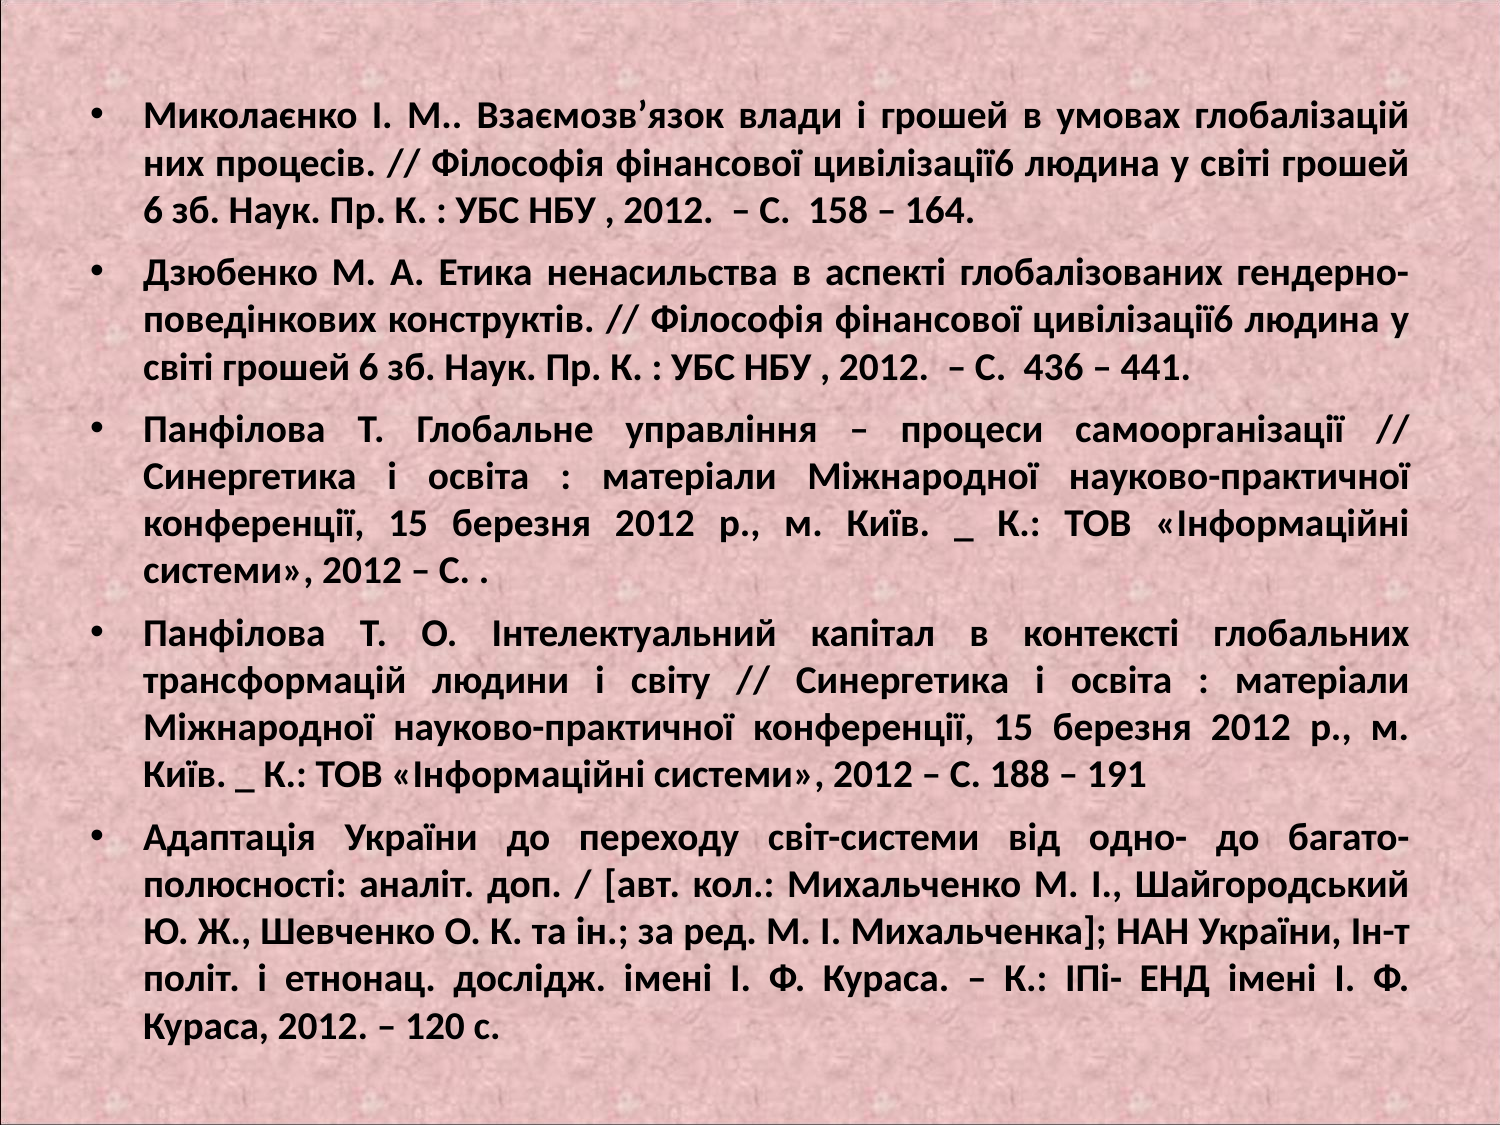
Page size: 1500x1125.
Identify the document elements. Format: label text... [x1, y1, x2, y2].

picture [0, 0, 1500, 1125]
list Миколаєнко І. М.. Взаємозв’язок влади і грошей в умовах глобалізацій них процесів. // Філософія фінансової цивілізації6 людина у світі грошей 6 зб. Наук. Пр. К. : УБС НБУ , 2012. – С. 158 – 164. Дзюбенко М. А. Етика ненасильства в аспекті глобалізованих гендерно-поведінкових конструктів. // Філософія фінансової цивілізації6 людина у світі грошей 6 зб. Наук. Пр. К. : УБС НБУ , 2012. – С. 436 – 441. Панфілова Т. Глобальне управління – процеси самоорганізації // Синергетика і освіта : матеріали Міжнародної науково-практичної конференції, 15 березня 2012 р., м. Київ. _ К.: ТОВ «Інформаційні системи», 2012 – С. . Панфілова Т. О. Інтелектуальний капітал в контексті глобальних трансформацій людини і світу // Синергетика і освіта : матеріали Міжнародної науково-практичної конференції, 15 березня 2012 р., м. Київ. _ К.: ТОВ «Інформаційні системи», 2012 – С. 188 – 191 Адаптація України до переходу світ-системи від одно- до багато- полюсності: аналіт. доп. / [авт. кол.: Михальченко М. І., Шайгородський Ю. Ж., Шевченко О. К. та ін.; за ред. М. І. Михальченка]; НАН України, Ін-т політ. і етнонац. дослідж. імені І. Ф. Кураса. – К.: ІПі- ЕНД імені І. Ф. Кураса, 2012. – 120 с. [74, 81, 1426, 1079]
